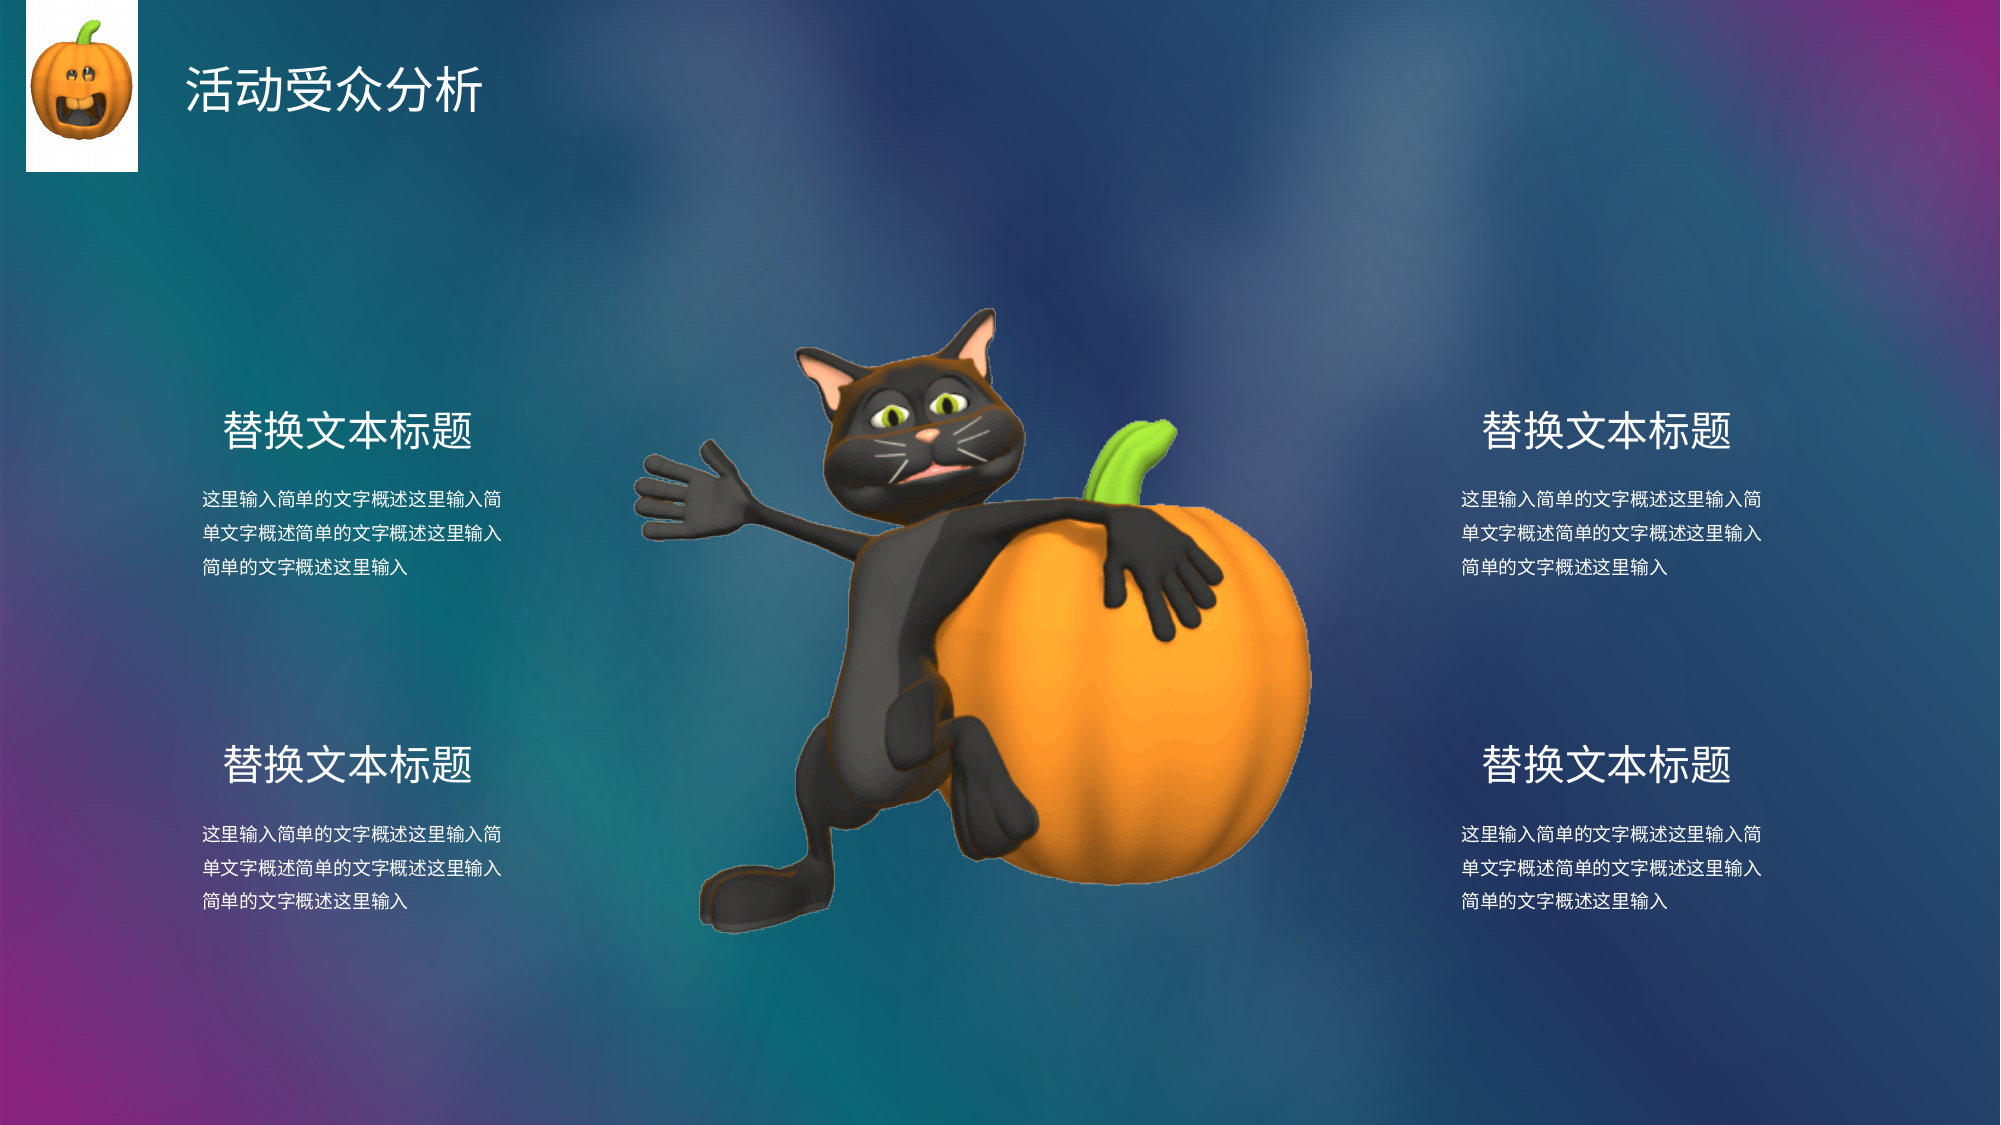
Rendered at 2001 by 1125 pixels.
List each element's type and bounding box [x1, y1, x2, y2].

text_box [26, 0, 501, 172]
text_box [187, 397, 535, 587]
text_box [1446, 397, 1794, 587]
text_box [187, 731, 535, 922]
picture [0, 0, 2000, 1125]
text_box [1446, 731, 1794, 922]
